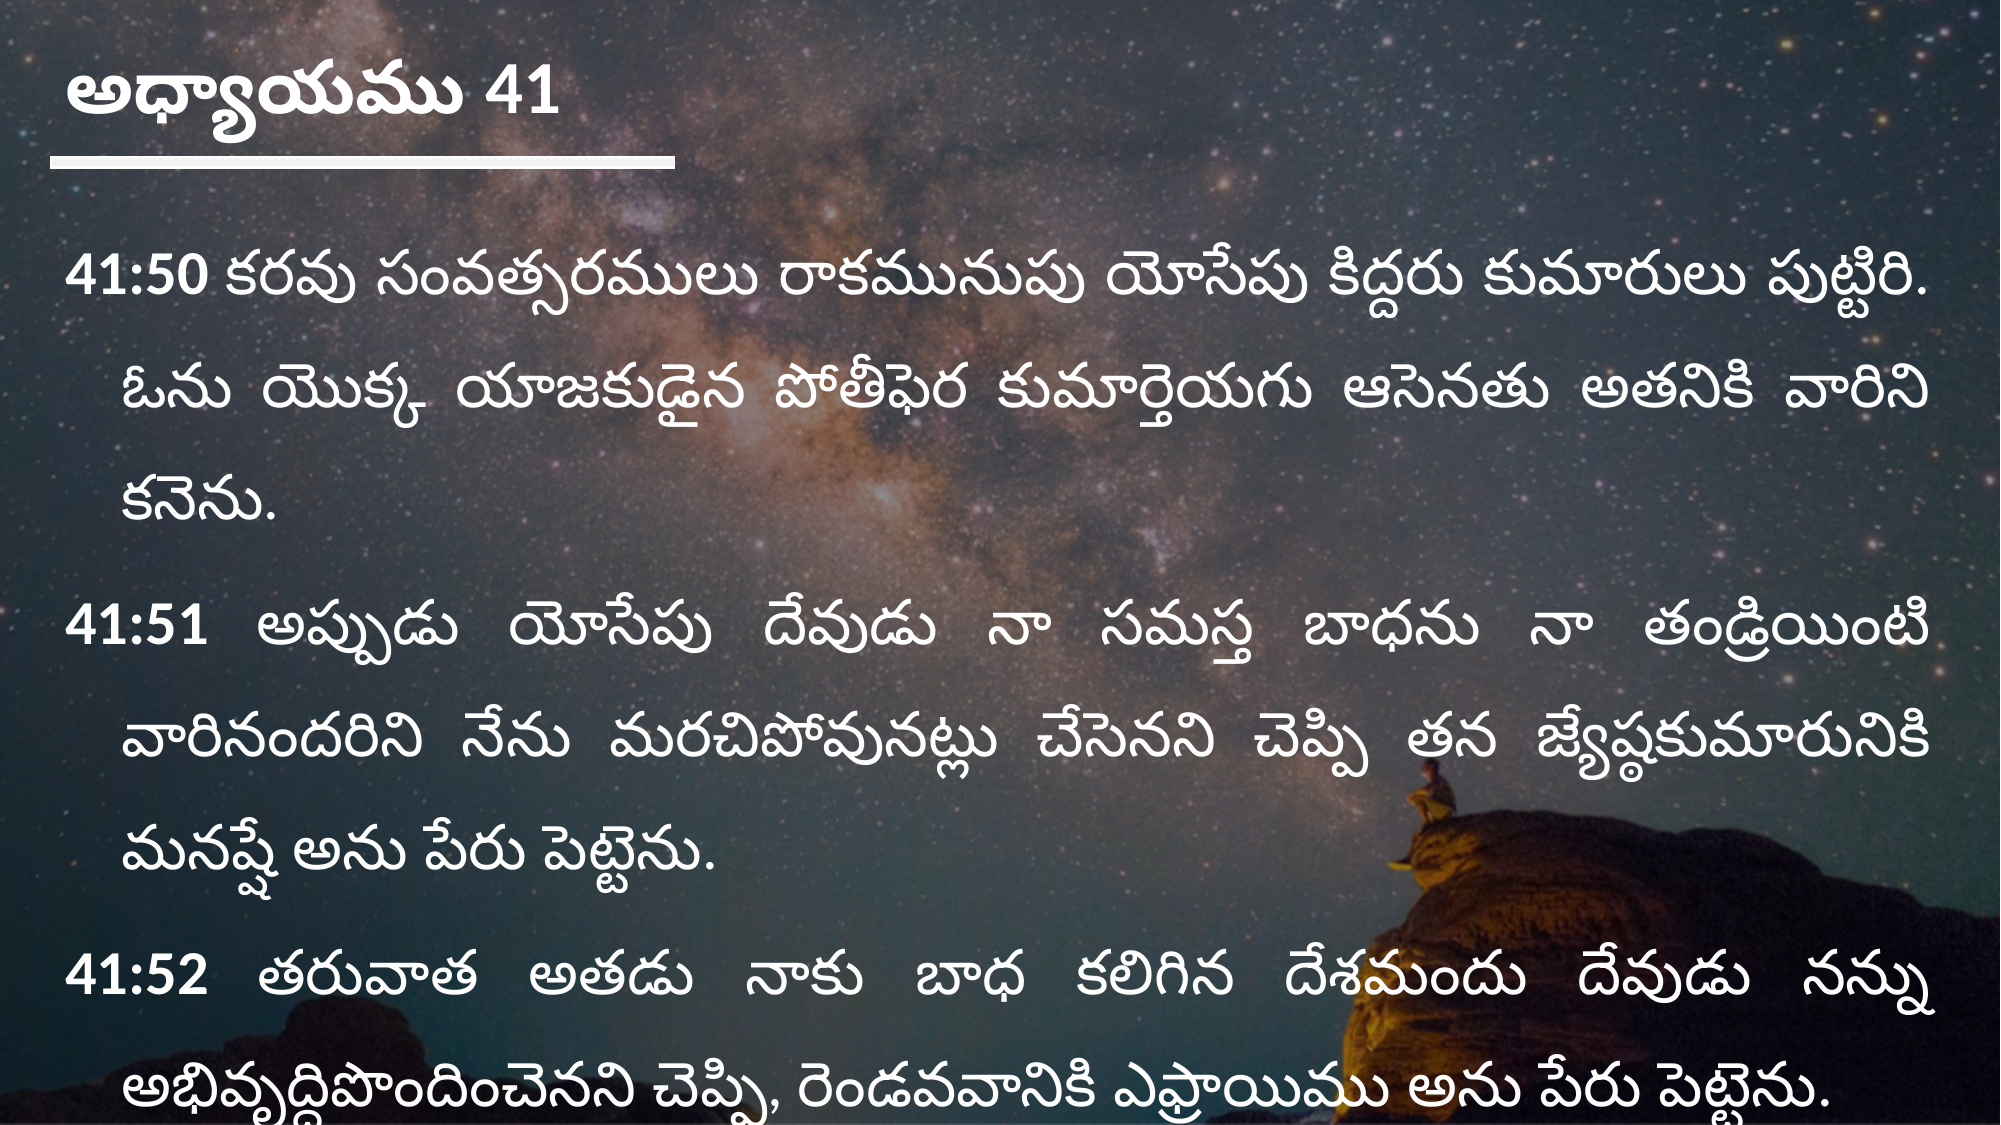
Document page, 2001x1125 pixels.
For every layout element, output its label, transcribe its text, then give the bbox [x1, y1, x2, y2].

picture [0, 0, 2000, 1125]
list 41:50 కరవు సంవత్సరములు రాకమునుపు యోసేపు కిద్దరు కుమారులు పుట్టిరి. ఓను యొక్క యాజకుడైన పోతీఫెర కుమార్తెయగు ఆసెనతు అతనికి వారిని కనెను. 41:51 అప్పుడు యోసేపు దేవుడు నా సమస్త బాధను నా తండ్రియింటి వారినందరిని నేను మరచిపోవునట్లు చేసెనని చెప్పి తన జ్యేష్ఠకుమారునికి మనష్షే అను పేరు పెట్టెను. 41:52 తరువాత అతడు నాకు బాధ కలిగిన దేశమందు దేవుడు నన్ను అభివృద్ధిపొందించెనని చెప్పి, రెండవవానికి ఎఫ్రాయిము అను పేరు పెట్టెను. [50, 187, 1946, 1063]
title అధ్యాయము 41 [50, 0, 1925, 167]
